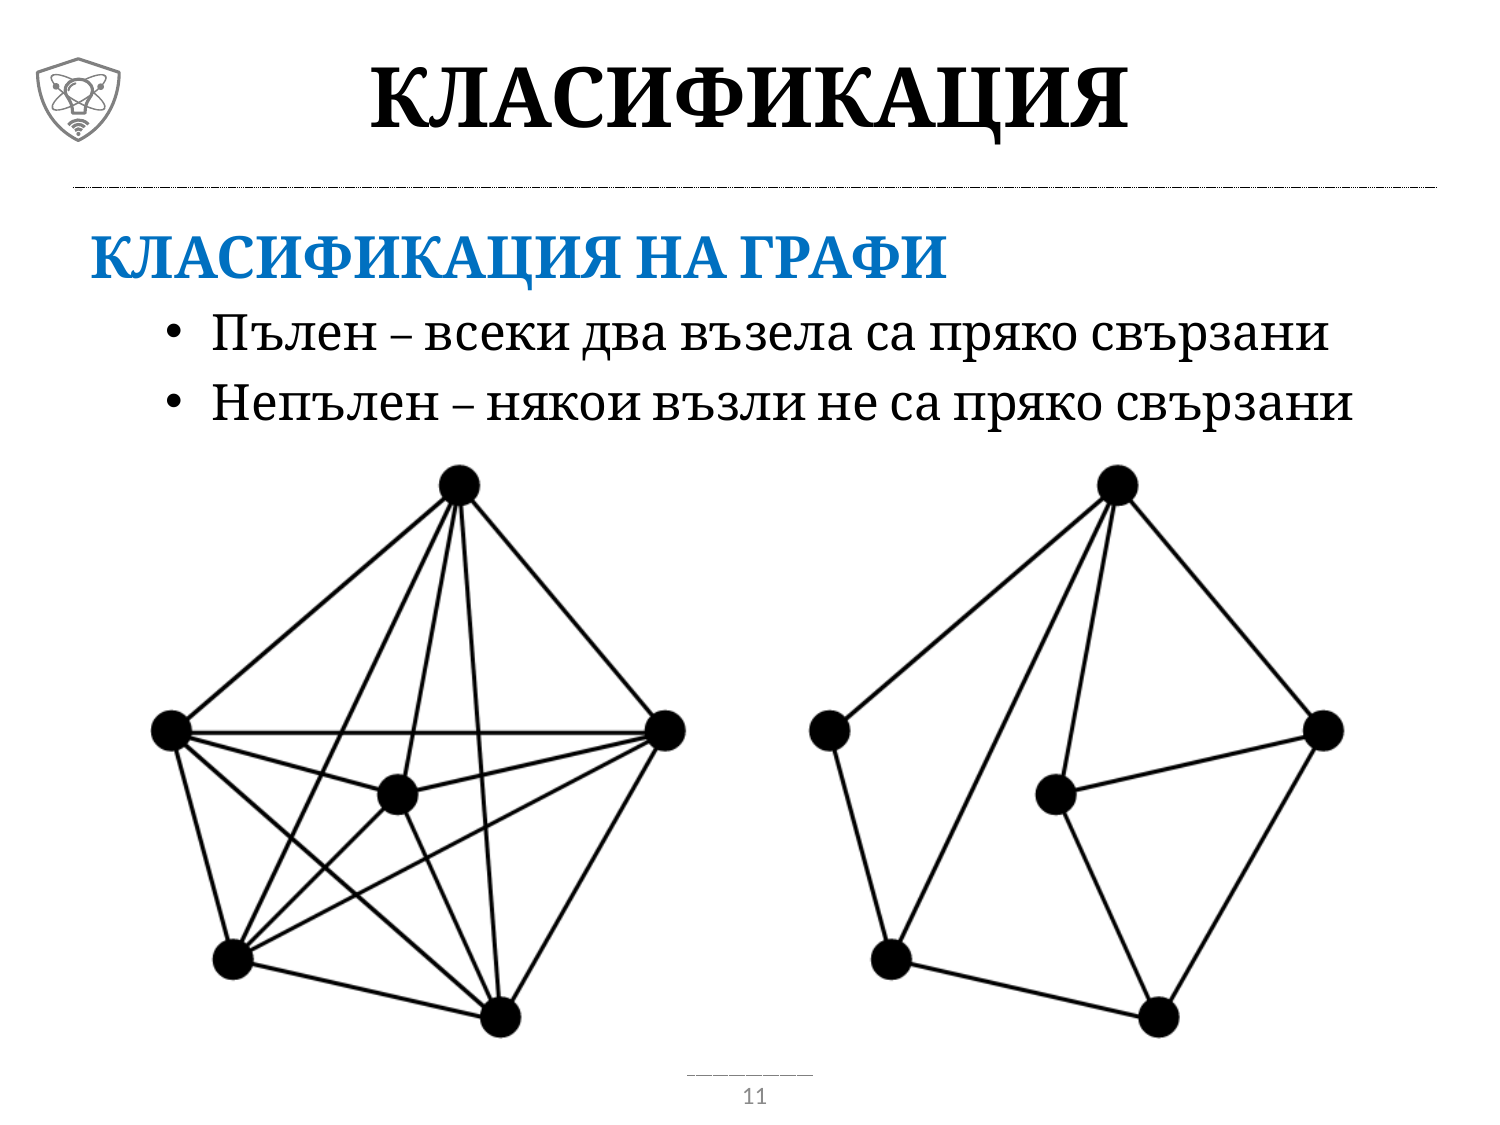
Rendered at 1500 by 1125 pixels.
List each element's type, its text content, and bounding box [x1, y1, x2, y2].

picture [149, 462, 1351, 1039]
title Класификация [0, 0, 1500, 188]
list Класификация на графи Пълен – всеки два възела са пряко свързани Непълен – някои възли не са пряко свързани [75, 212, 1450, 1063]
slide_number 11 [579, 1065, 930, 1125]
